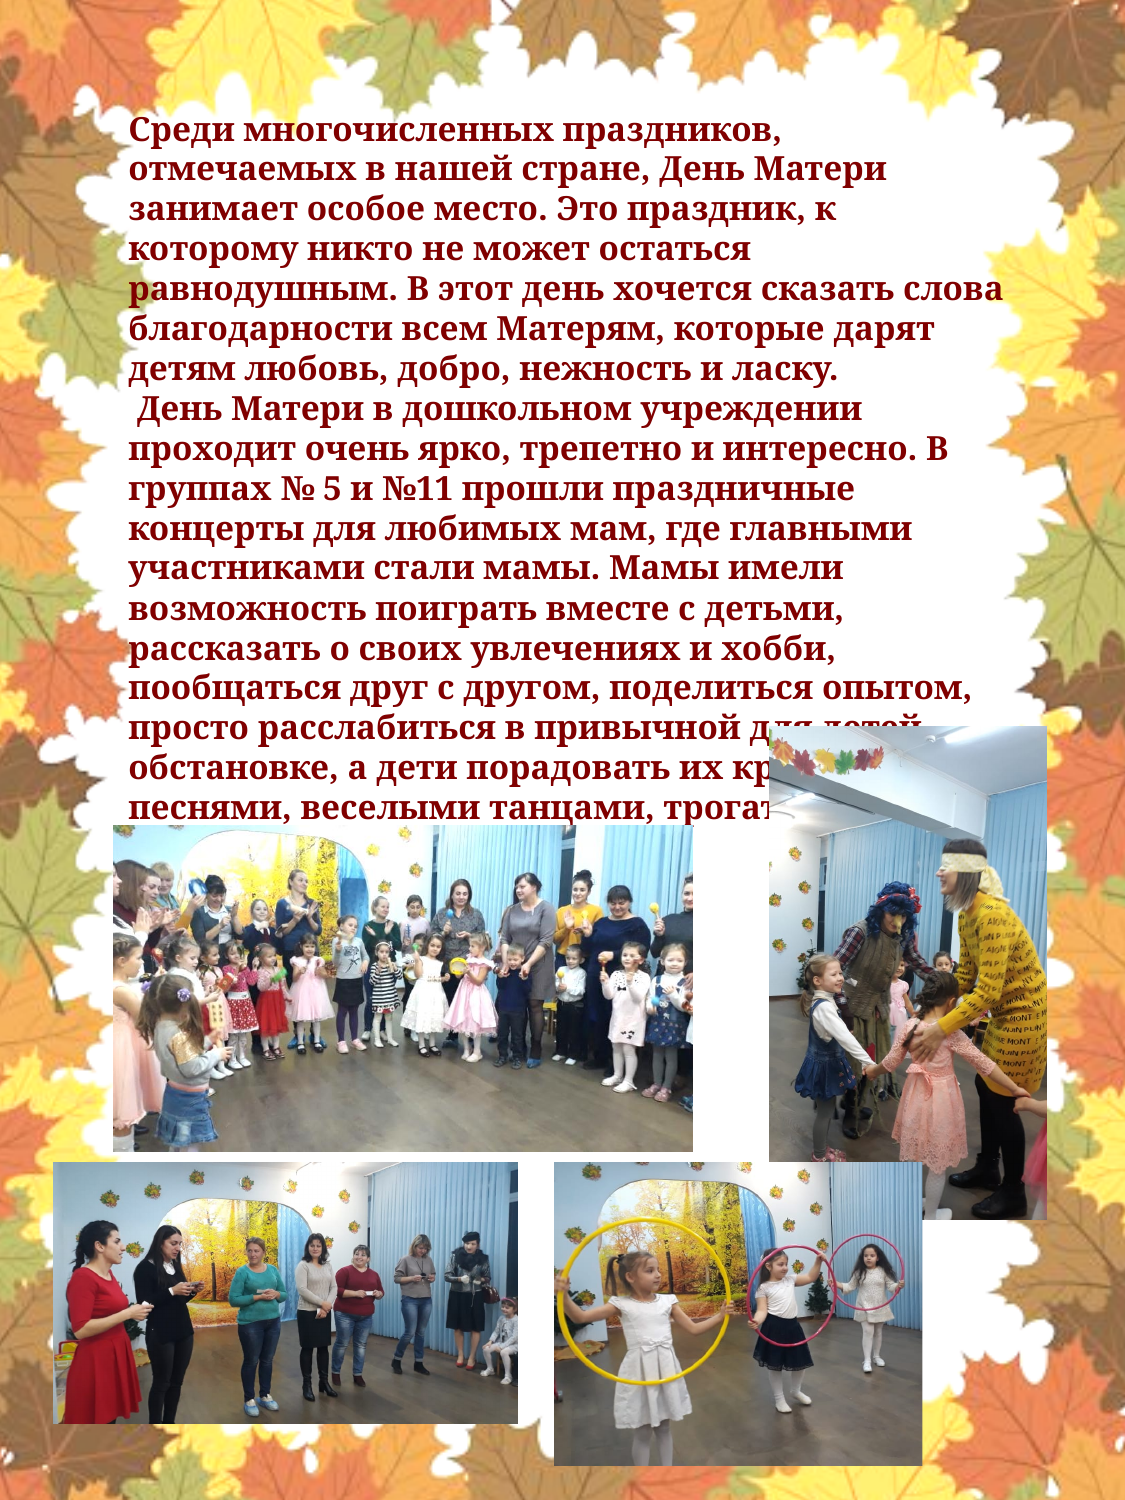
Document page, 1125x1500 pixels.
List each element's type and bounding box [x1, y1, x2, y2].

text_box [53, 100, 1048, 1424]
picture [0, 0, 1125, 1500]
